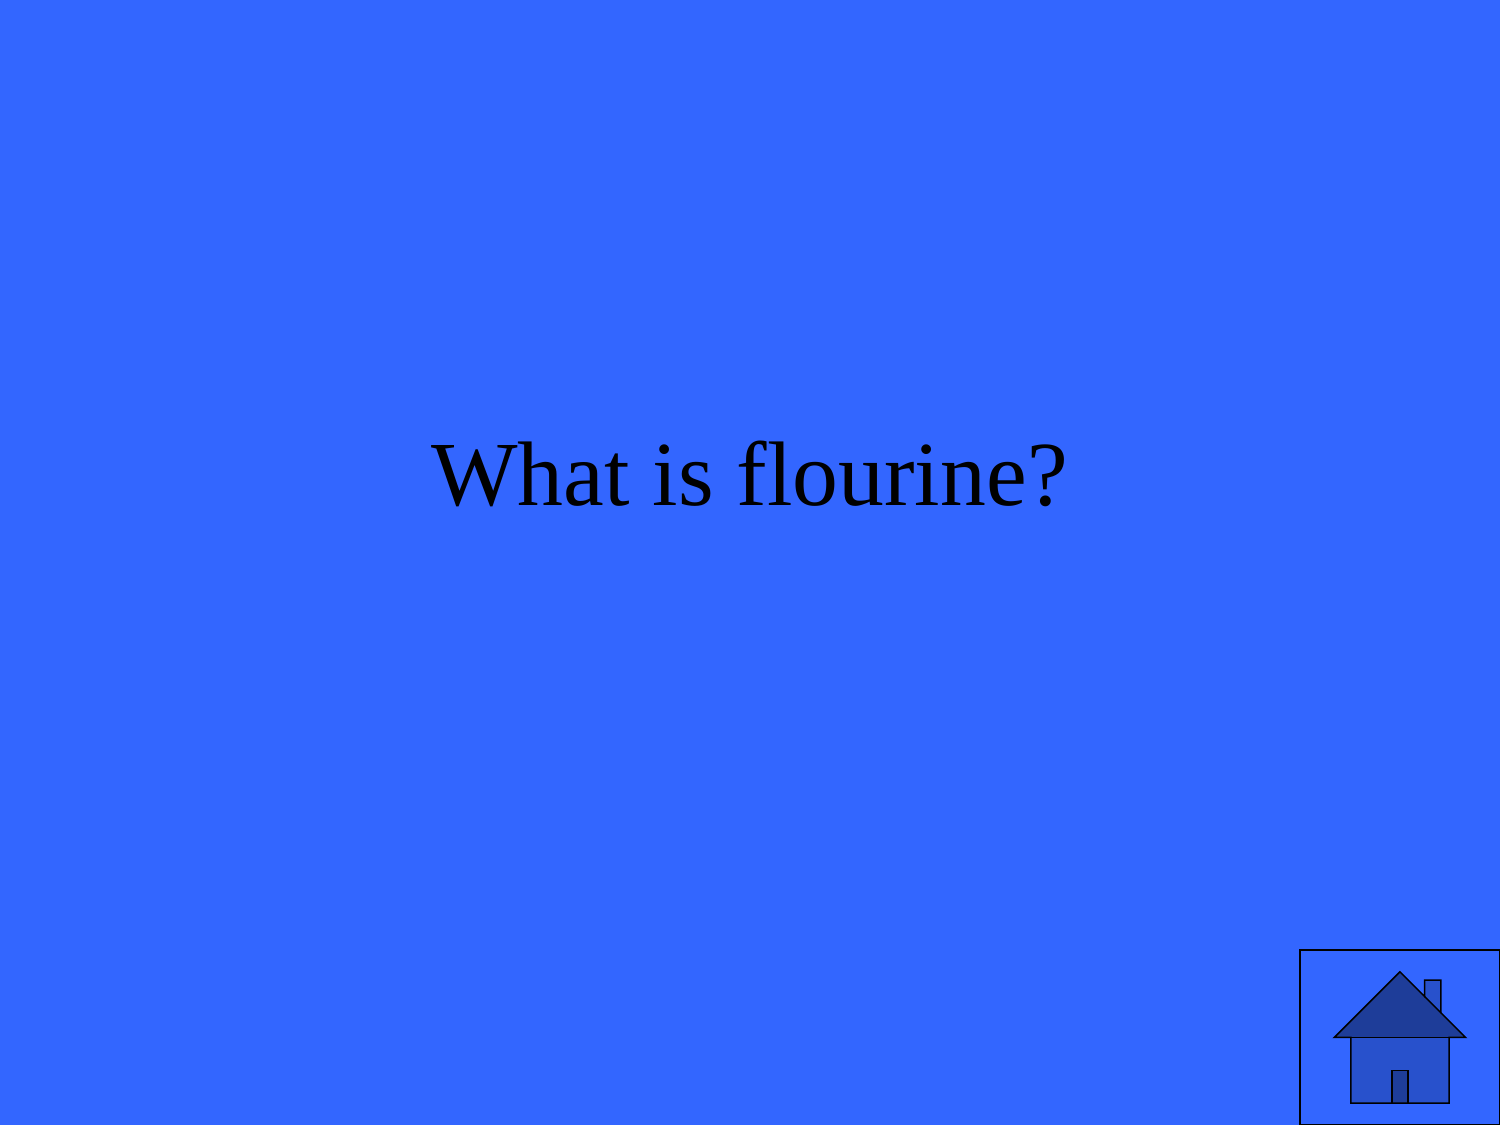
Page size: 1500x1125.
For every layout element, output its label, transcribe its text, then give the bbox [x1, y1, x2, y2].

title What is flourine? [112, 374, 1388, 563]
text_box [1299, 950, 1500, 1125]
